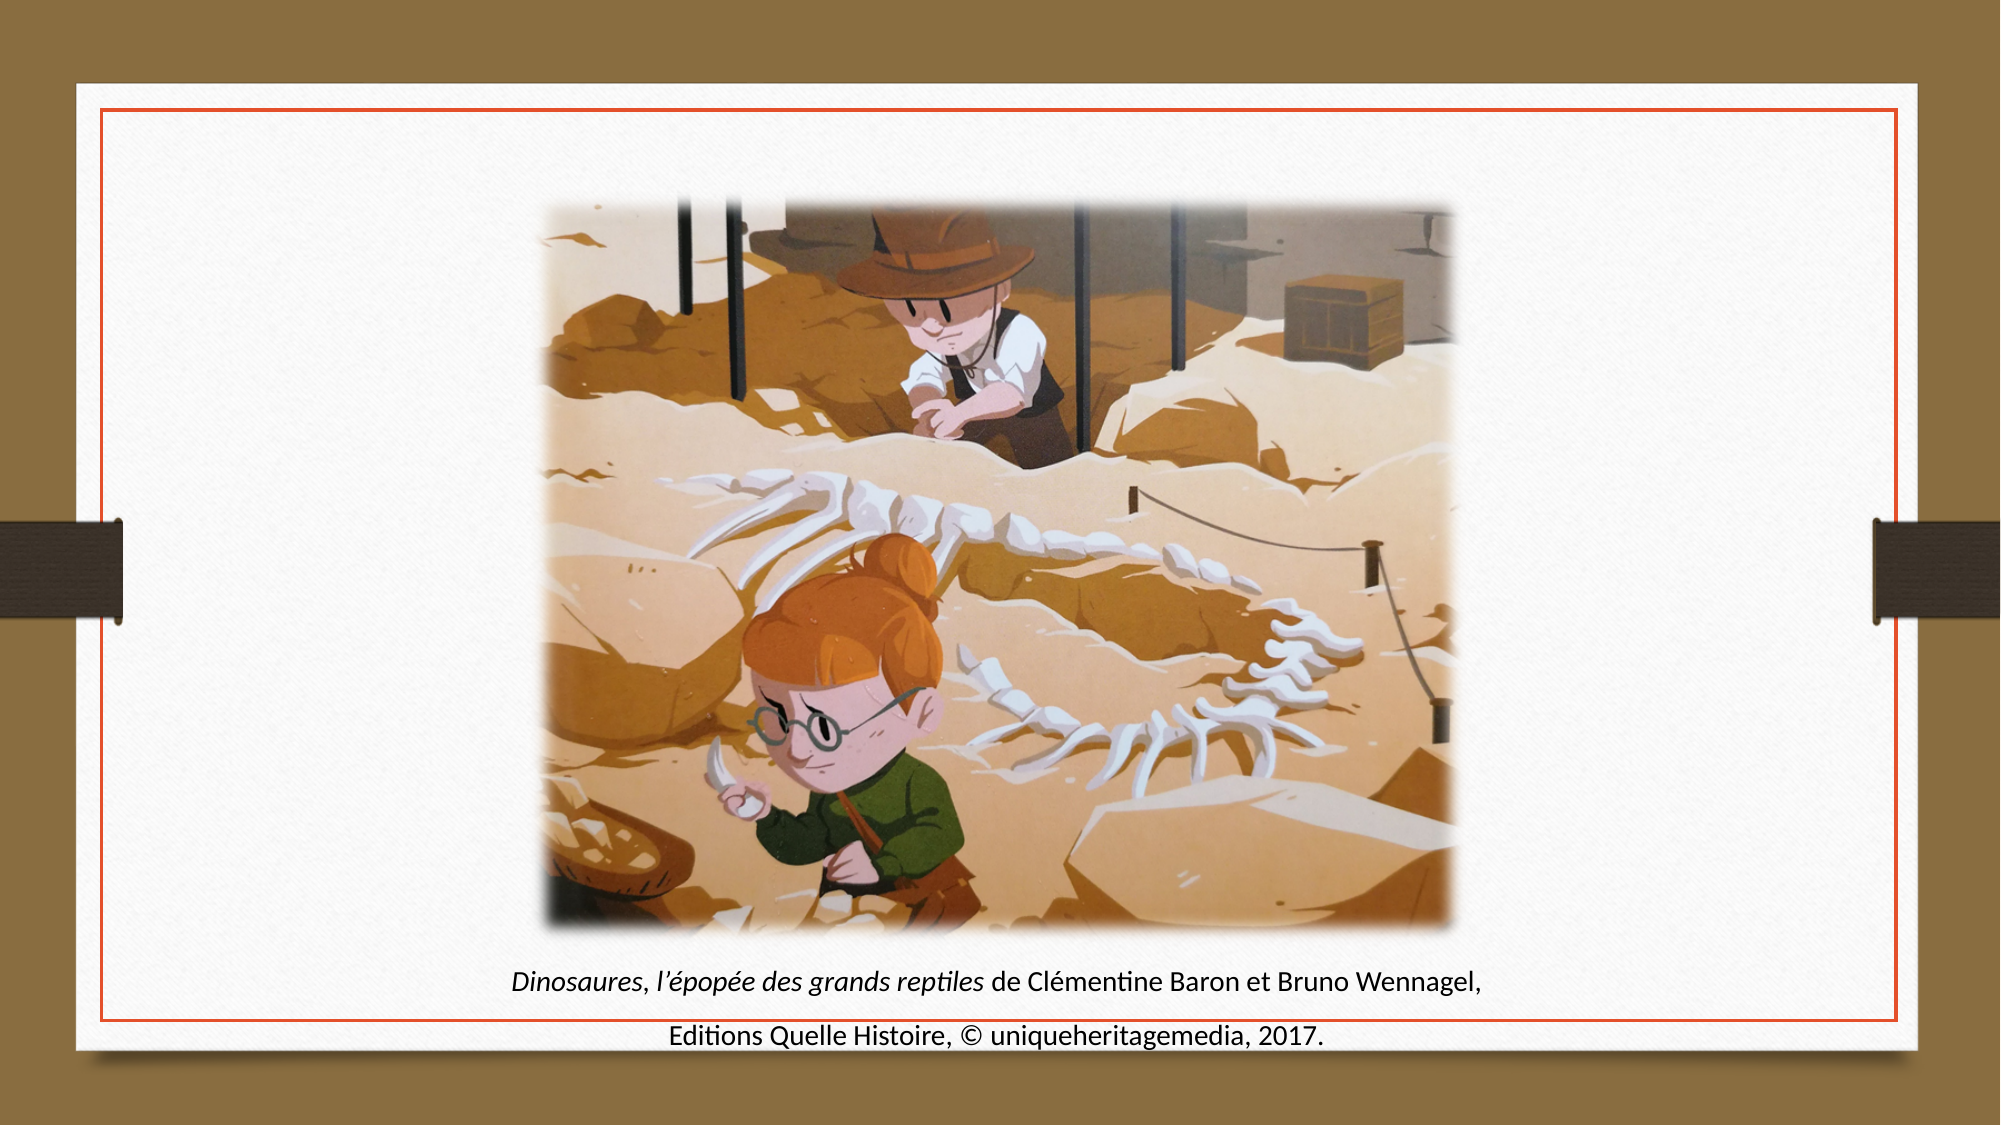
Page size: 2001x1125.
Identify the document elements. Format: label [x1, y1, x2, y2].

picture [0, 0, 2001, 1125]
text_box [0, 0, 2000, 520]
